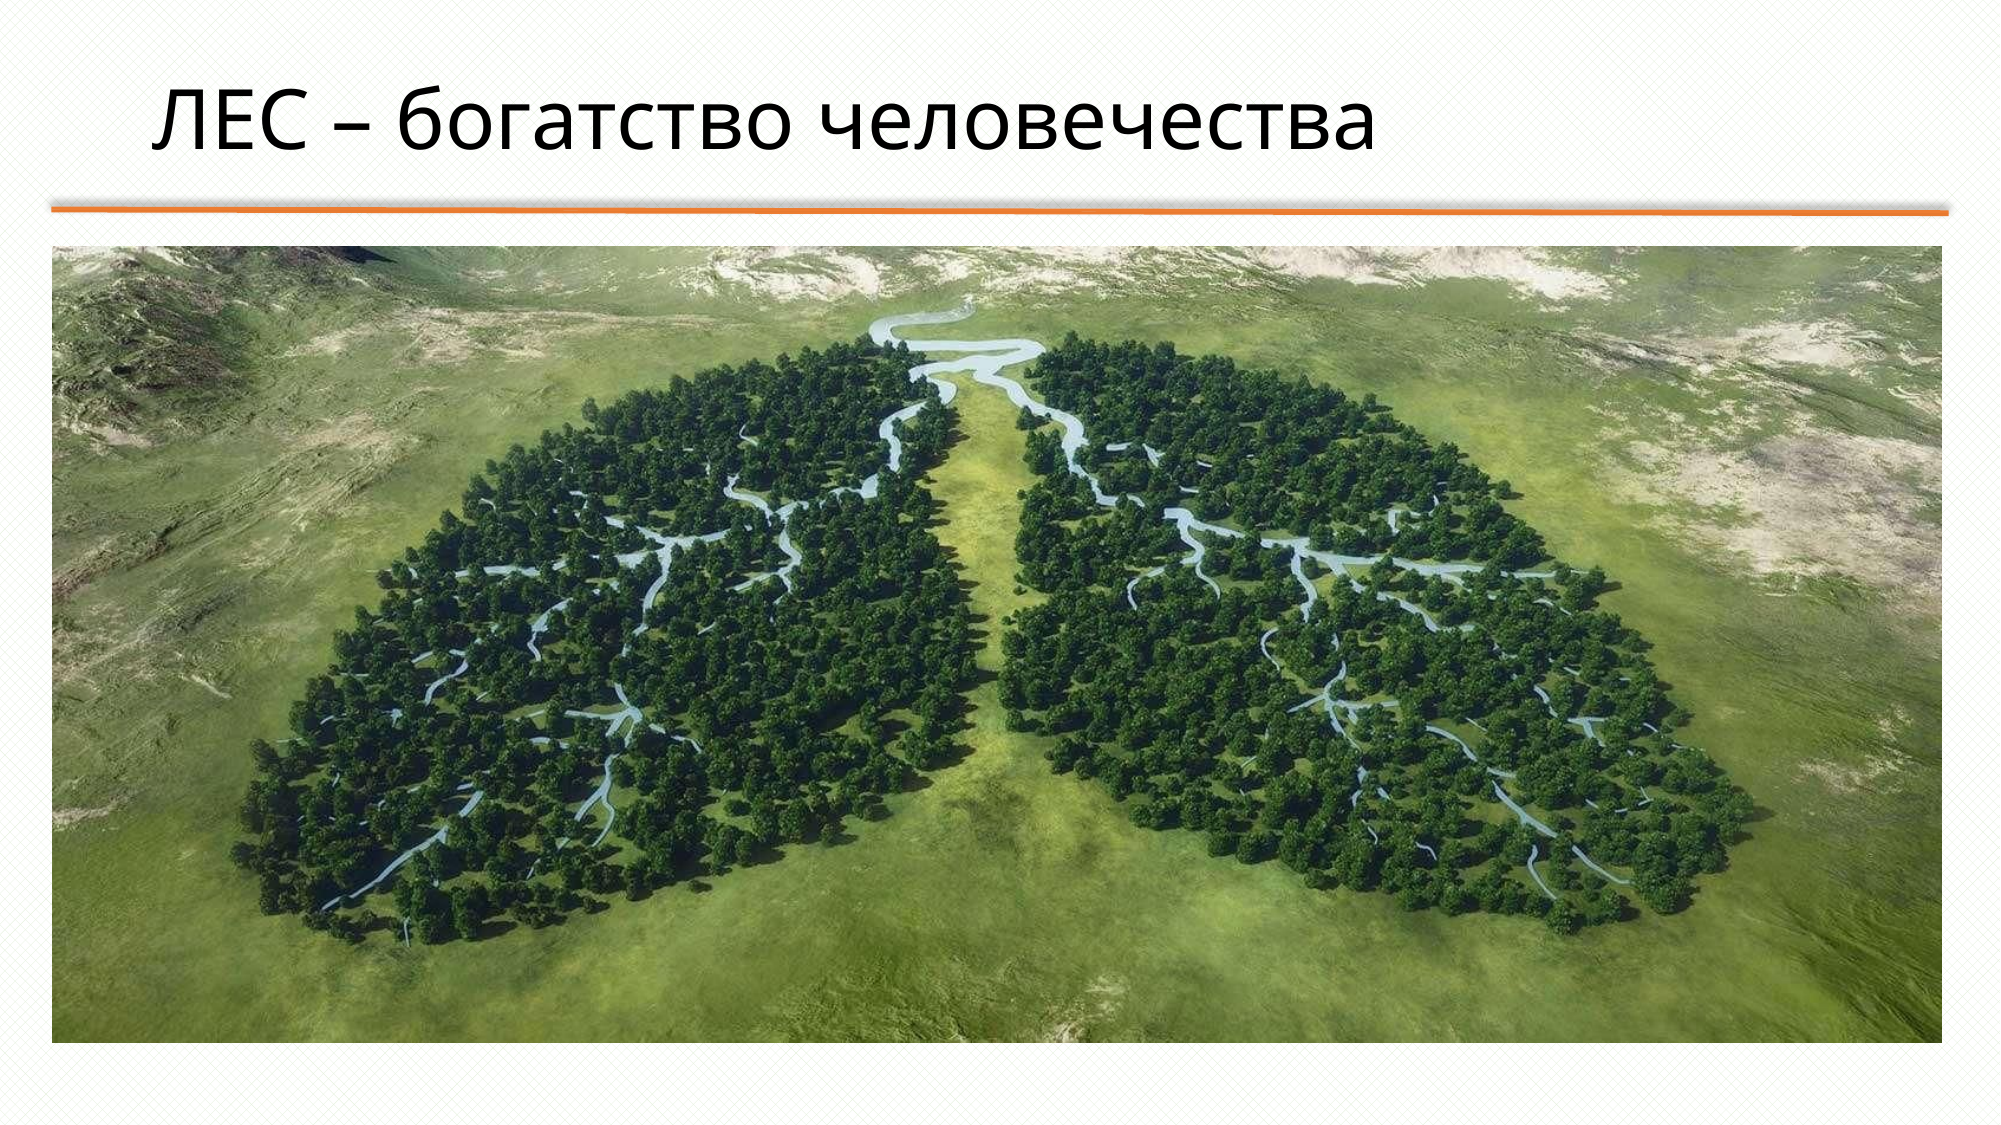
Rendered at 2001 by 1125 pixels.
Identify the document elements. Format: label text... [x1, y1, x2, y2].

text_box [51, 208, 1949, 212]
title ЛЕС – богатство человечества [137, 59, 1863, 186]
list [52, 246, 1942, 1043]
